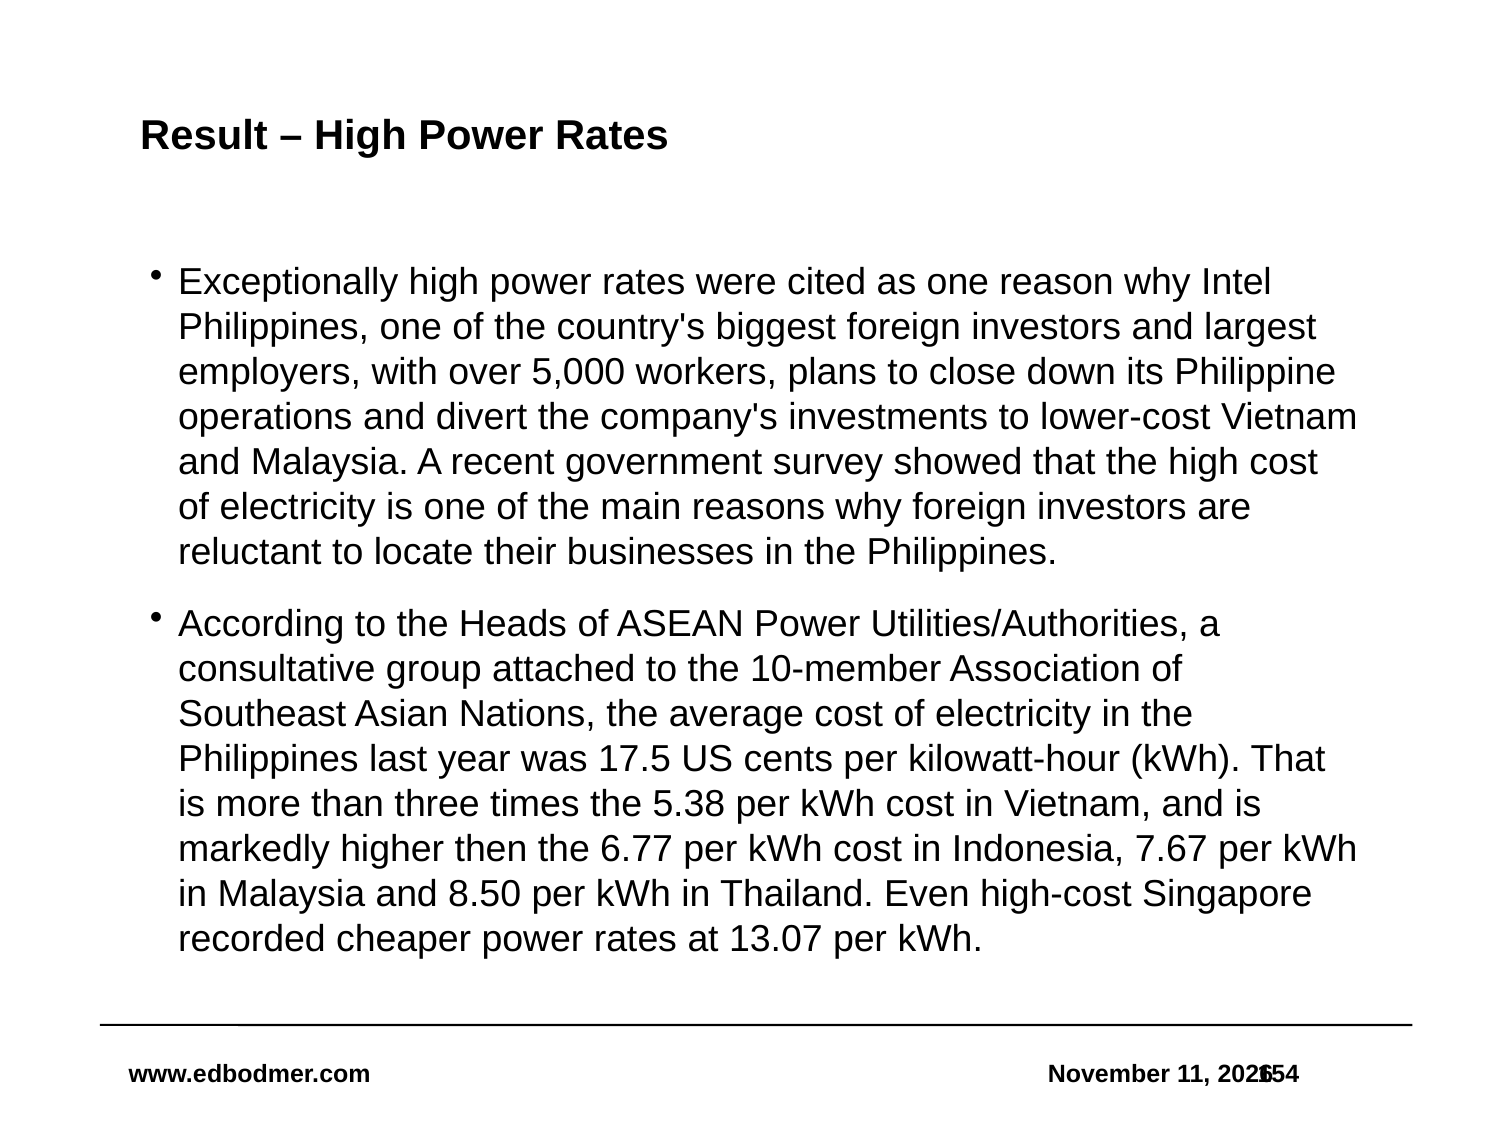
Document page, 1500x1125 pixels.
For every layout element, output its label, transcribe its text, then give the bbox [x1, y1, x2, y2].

list Exceptionally high power rates were cited as one reason why Intel Philippines, one of the country's biggest foreign investors and largest employers, with over 5,000 workers, plans to close down its Philippine operations and divert the company's investments to lower-cost Vietnam and Malaysia. A recent government survey showed that the high cost of electricity is one of the main reasons why foreign investors are reluctant to locate their businesses in the Philippines. According to the Heads of ASEAN Power Utilities/Authorities, a consultative group attached to the 10-member Association of Southeast Asian Nations, the average cost of electricity in the Philippines last year was 17.5 US cents per kilowatt-hour (kWh). That is more than three times the 5.38 per kWh cost in Vietnam, and is markedly higher then the 6.77 per kWh cost in Indonesia, 7.67 per kWh in Malaysia and 8.50 per kWh in Thailand. Even high-cost Singapore recorded cheaper power rates at 13.07 per kWh. [124, 249, 1376, 1001]
title Result – High Power Rates [124, 99, 1288, 226]
